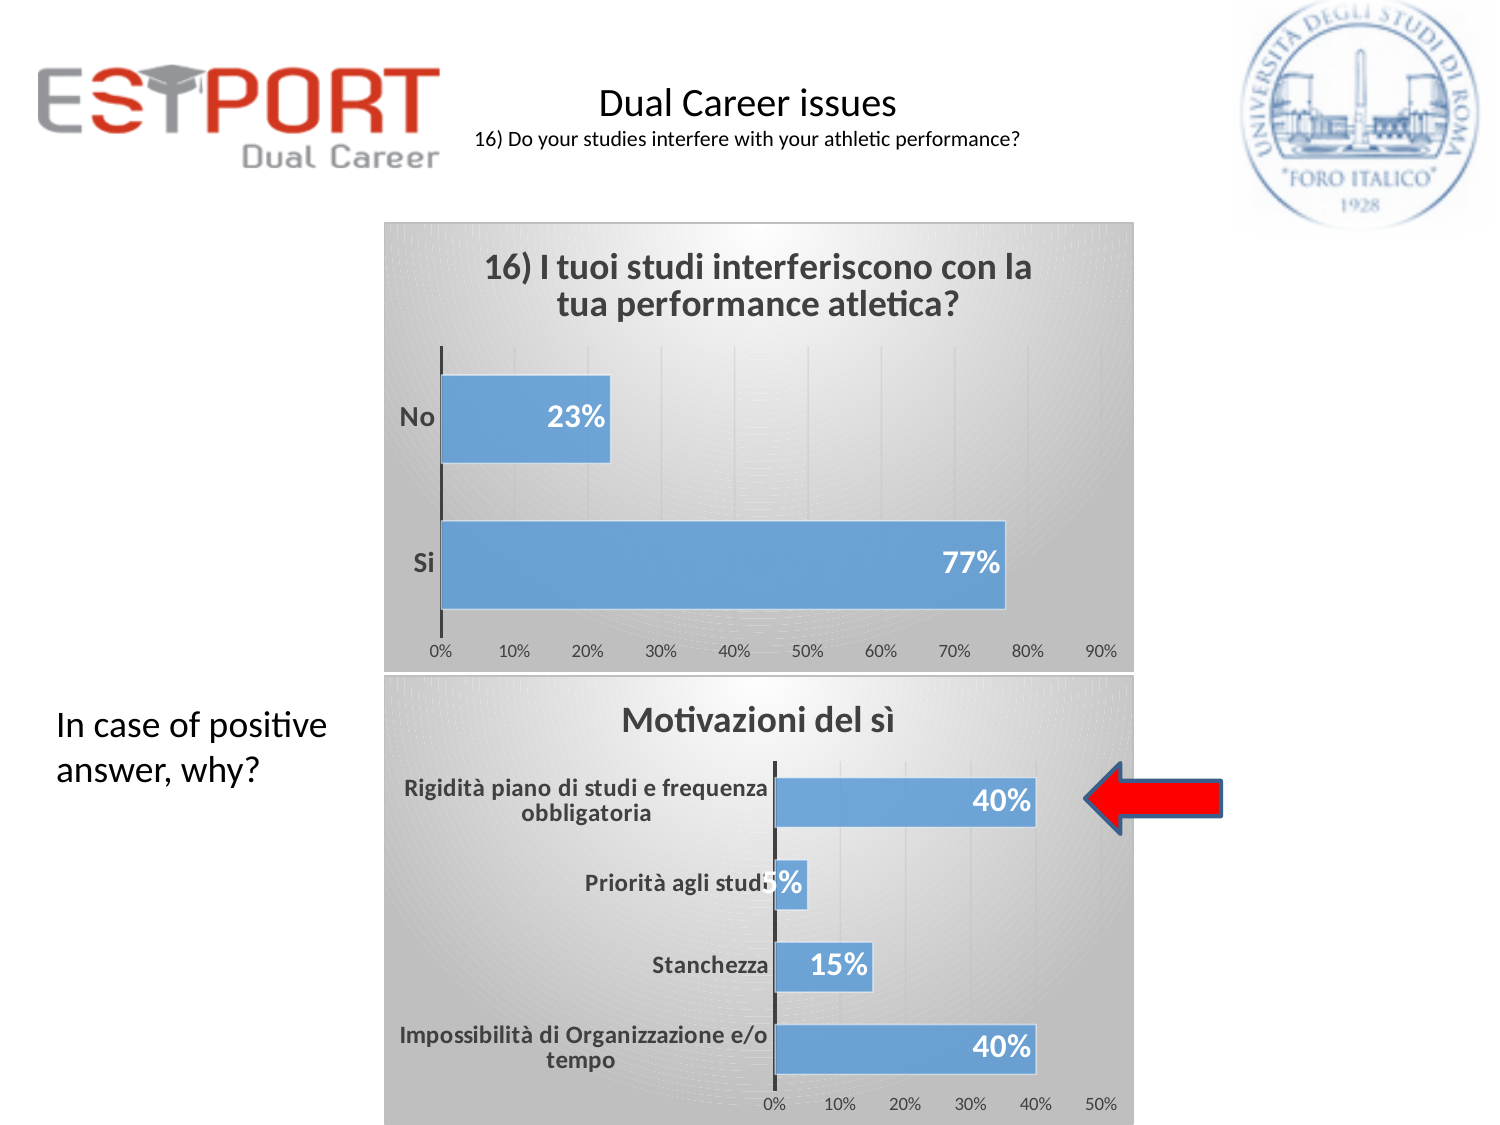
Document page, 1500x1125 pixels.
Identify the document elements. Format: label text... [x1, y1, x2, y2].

picture [1229, 0, 1494, 235]
text_box [1140, 778, 1224, 819]
text_box In case of positive answer, why? [41, 692, 378, 798]
chart [383, 222, 1134, 673]
picture [37, 19, 445, 200]
title Dual Career issues 16) Do your studies interfere with your athletic performance? [447, 19, 1224, 159]
chart [383, 674, 1134, 1125]
